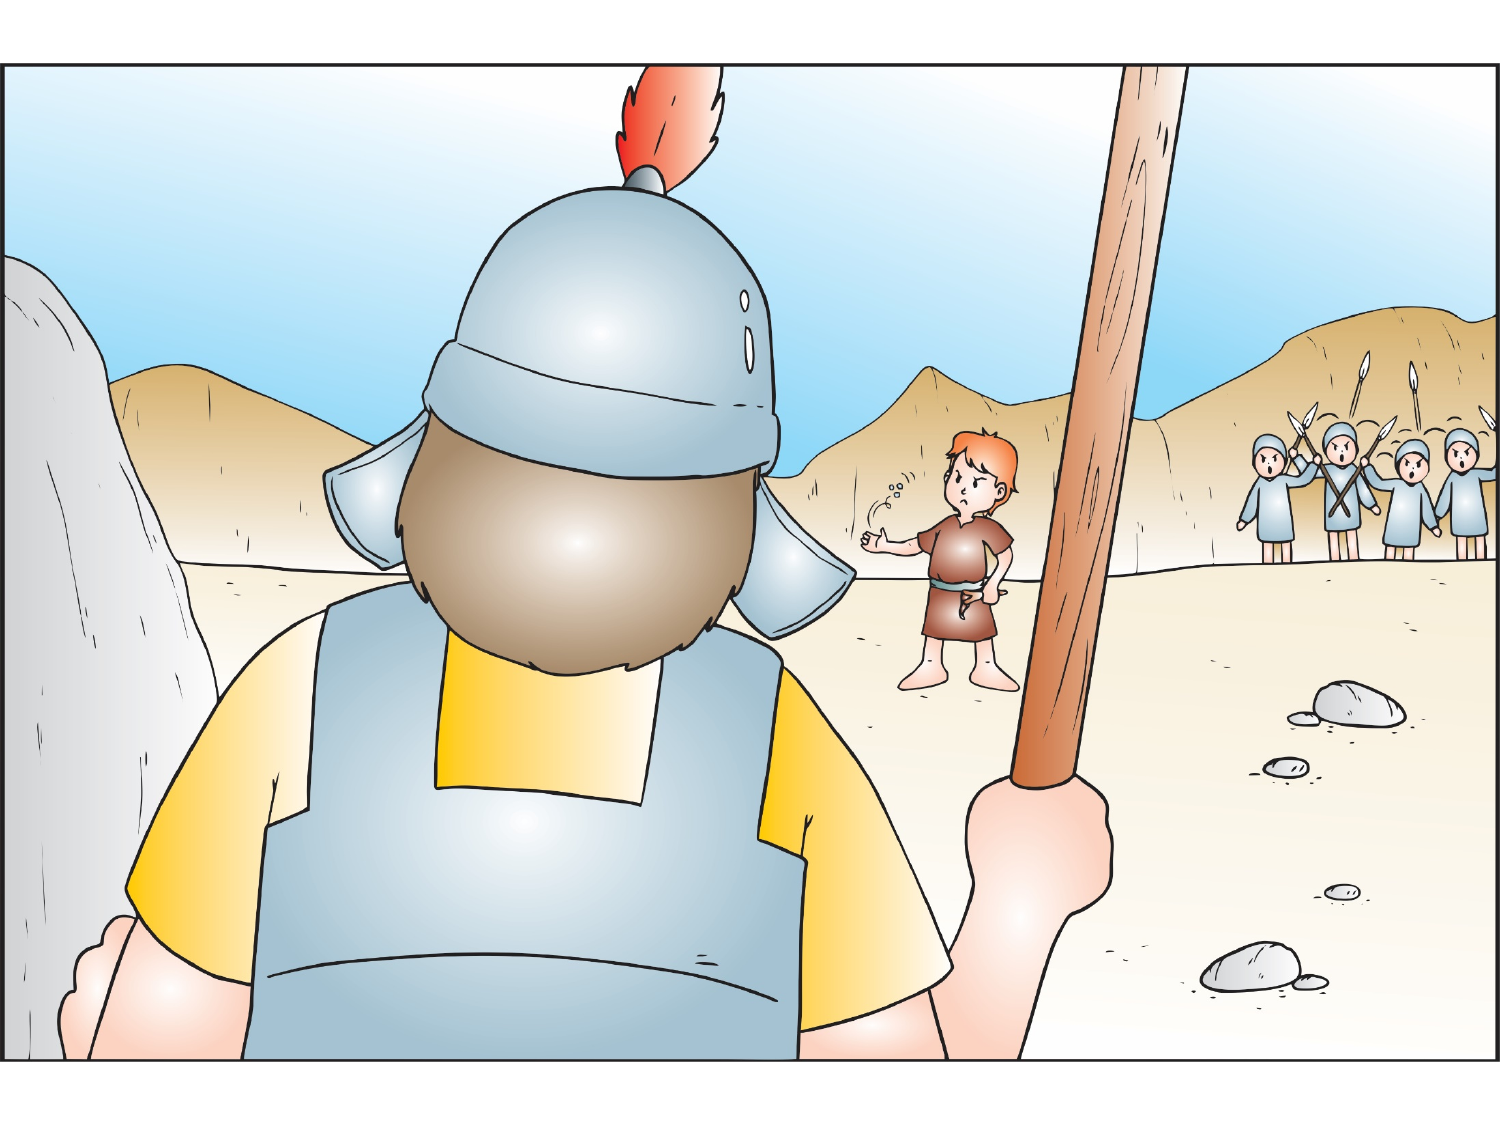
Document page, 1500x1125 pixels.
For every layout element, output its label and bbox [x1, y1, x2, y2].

picture [0, 63, 1500, 1062]
